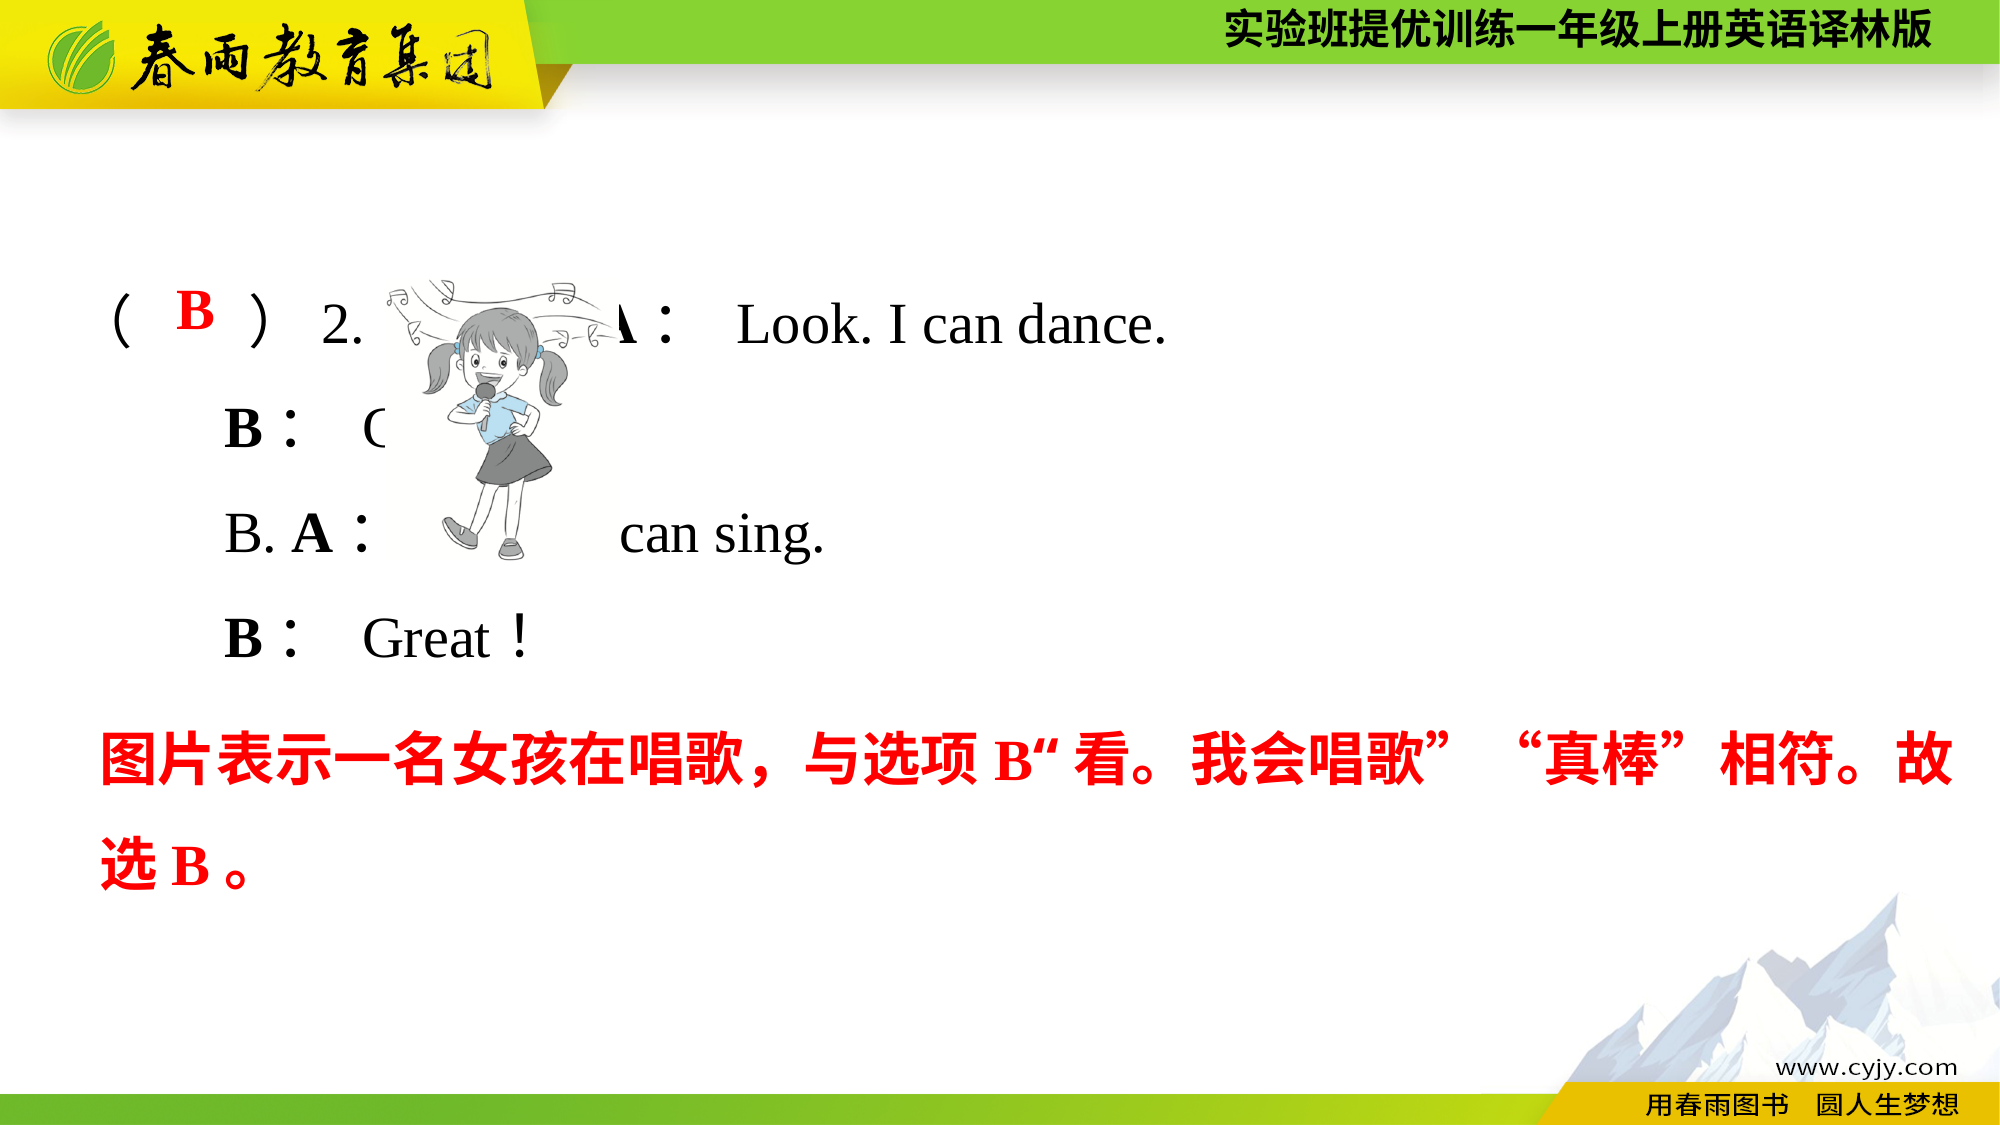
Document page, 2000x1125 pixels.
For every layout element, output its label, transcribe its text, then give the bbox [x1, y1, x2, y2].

text_box 图片表示一名女孩在唱歌，与选项B“看。我会唱歌”“真棒”相符。故选B。 [84, 679, 1969, 905]
text_box B [161, 264, 231, 349]
picture [0, 0, 2000, 1125]
list （ ）2. A. A： Look. I can dance. B： Great！ B. A： Look. I can sing. B： Great！ [59, 242, 1944, 669]
